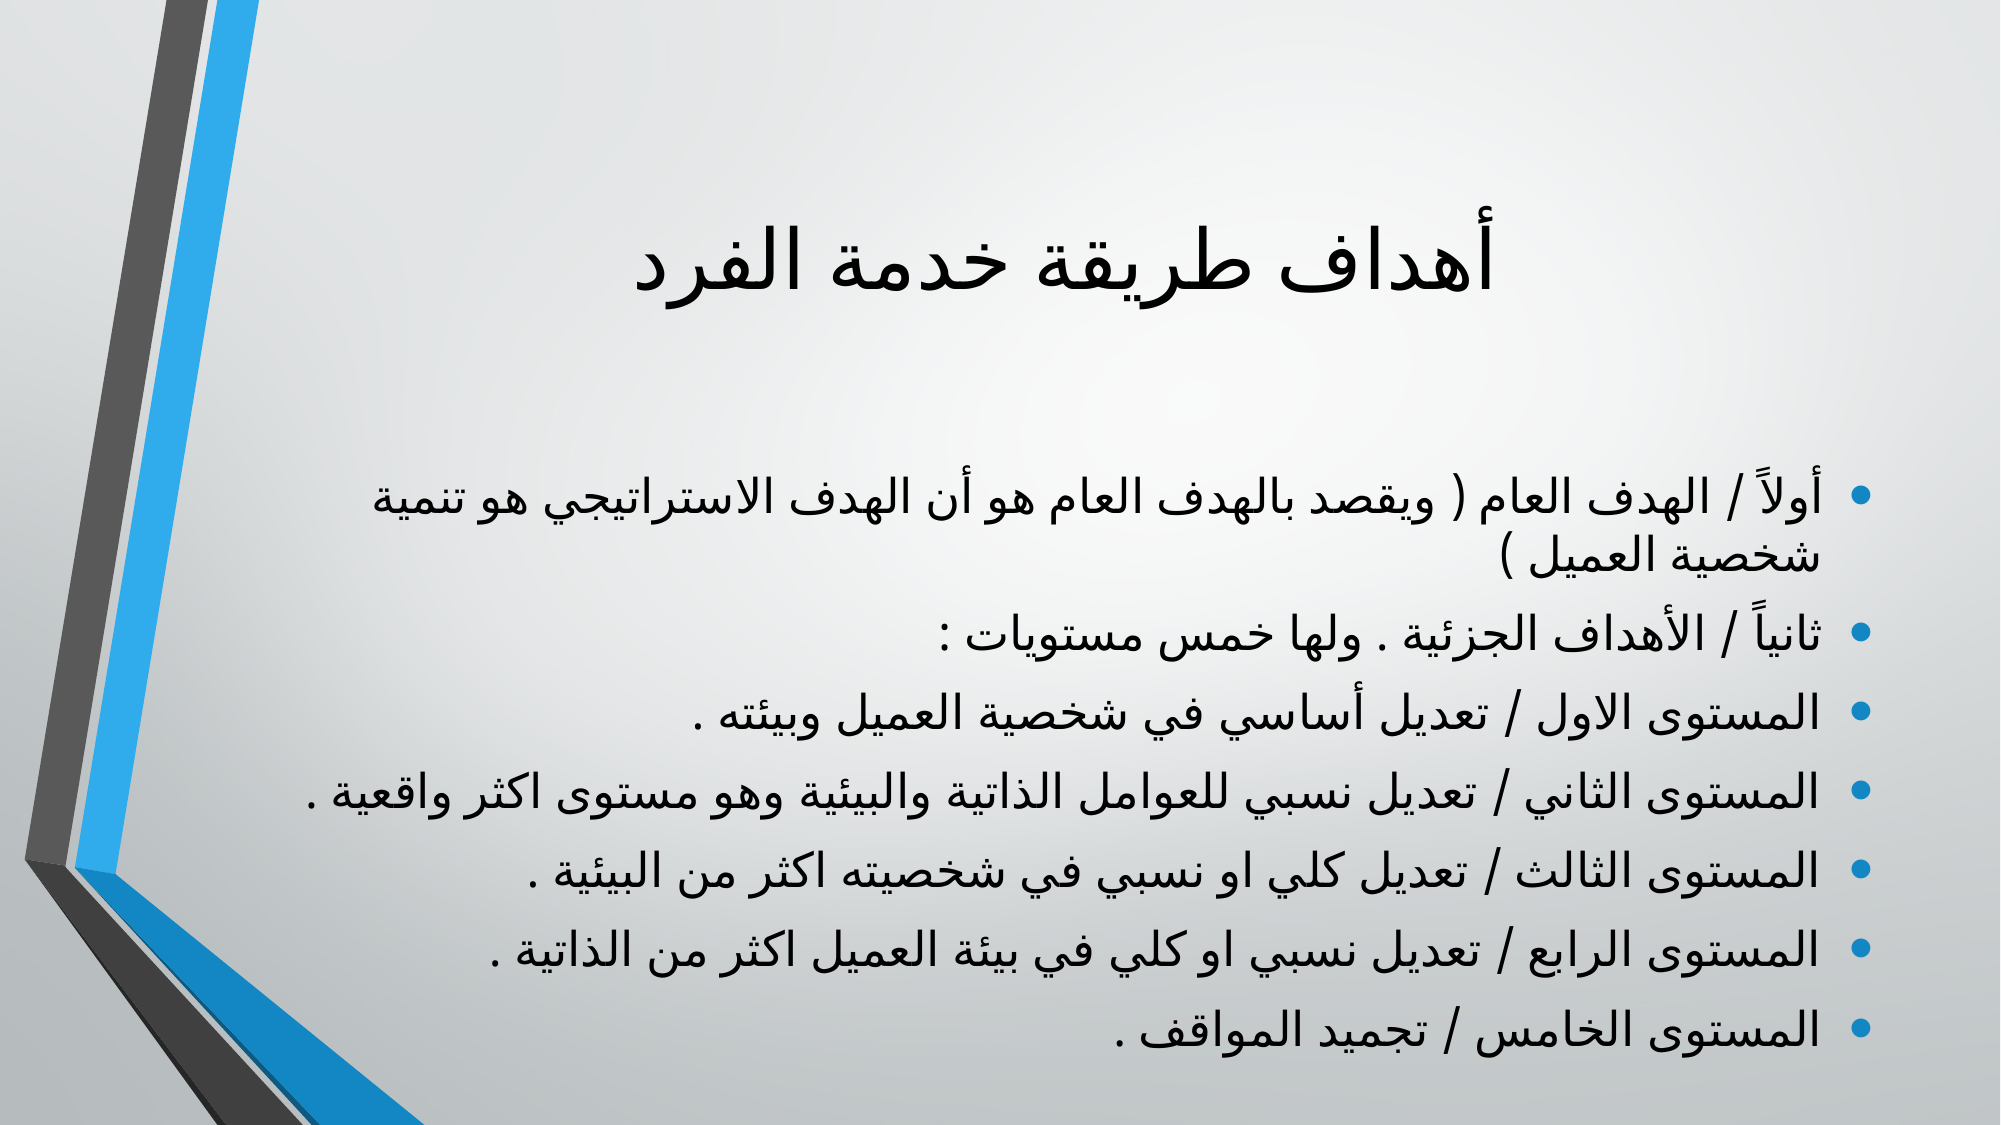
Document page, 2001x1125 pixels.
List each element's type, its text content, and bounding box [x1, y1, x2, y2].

title أهداف طريقة خدمة الفرد [243, 112, 1887, 400]
list أولاً / الهدف العام ( ويقصد بالهدف العام هو أن الهدف الاستراتيجي هو تنمية شخصية العميل ) ثانياً / الأهداف الجزئية . ولها خمس مستويات : المستوى الاول / تعديل أساسي في شخصية العميل وبيئته . المستوى الثاني / تعديل نسبي للعوامل الذاتية والبيئية وهو مستوى اكثر واقعية . المستوى الثالث / تعديل كلي او نسبي في شخصيته اكثر من البيئية . المستوى الرابع / تعديل نسبي او كلي في بيئة العميل اكثر من الذاتية . المستوى الخامس / تجميد المواقف . [243, 437, 1887, 1084]
